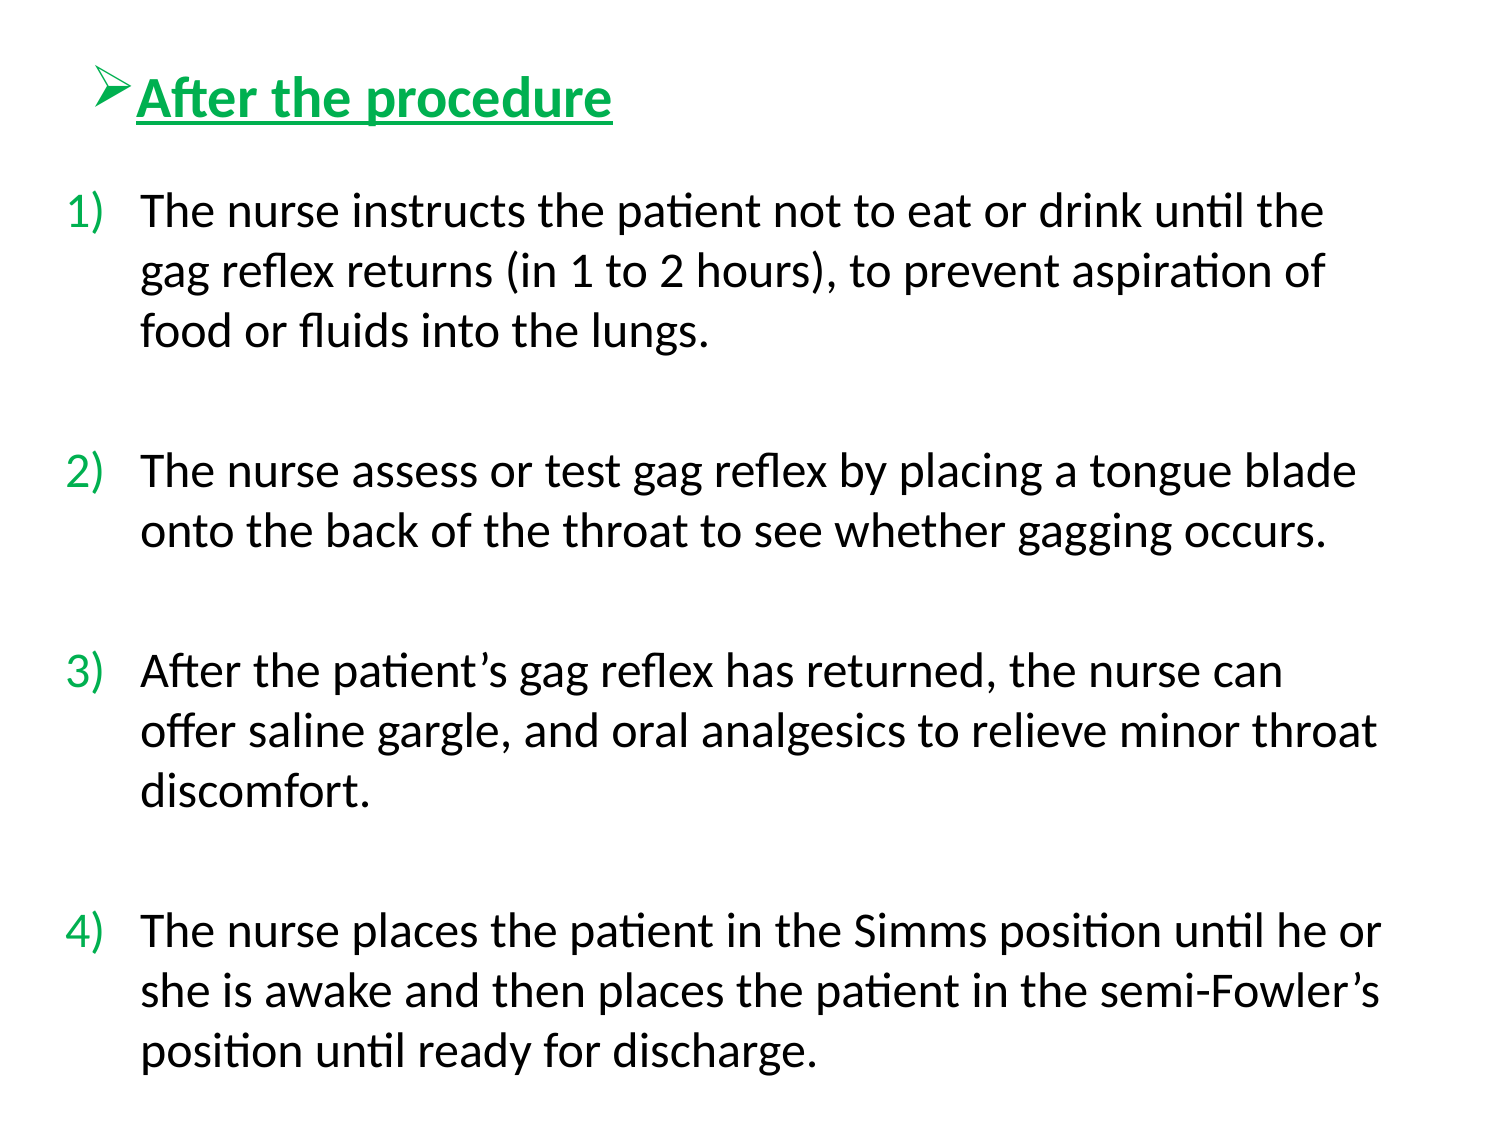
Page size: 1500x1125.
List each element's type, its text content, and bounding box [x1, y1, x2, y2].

list The nurse instructs the patient not to eat or drink until the gag reflex returns (in 1 to 2 hours), to prevent aspiration of food or fluids into the lungs. The nurse assess or test gag reflex by placing a tongue blade onto the back of the throat to see whether gagging occurs. After the patient’s gag reflex has returned, the nurse can offer saline gargle, and oral analgesics to relieve minor throat discomfort. The nurse places the patient in the Simms position until he or she is awake and then places the patient in the semi-Fowler’s position until ready for discharge. [50, 99, 1400, 700]
title After the procedure [75, 0, 1425, 188]
